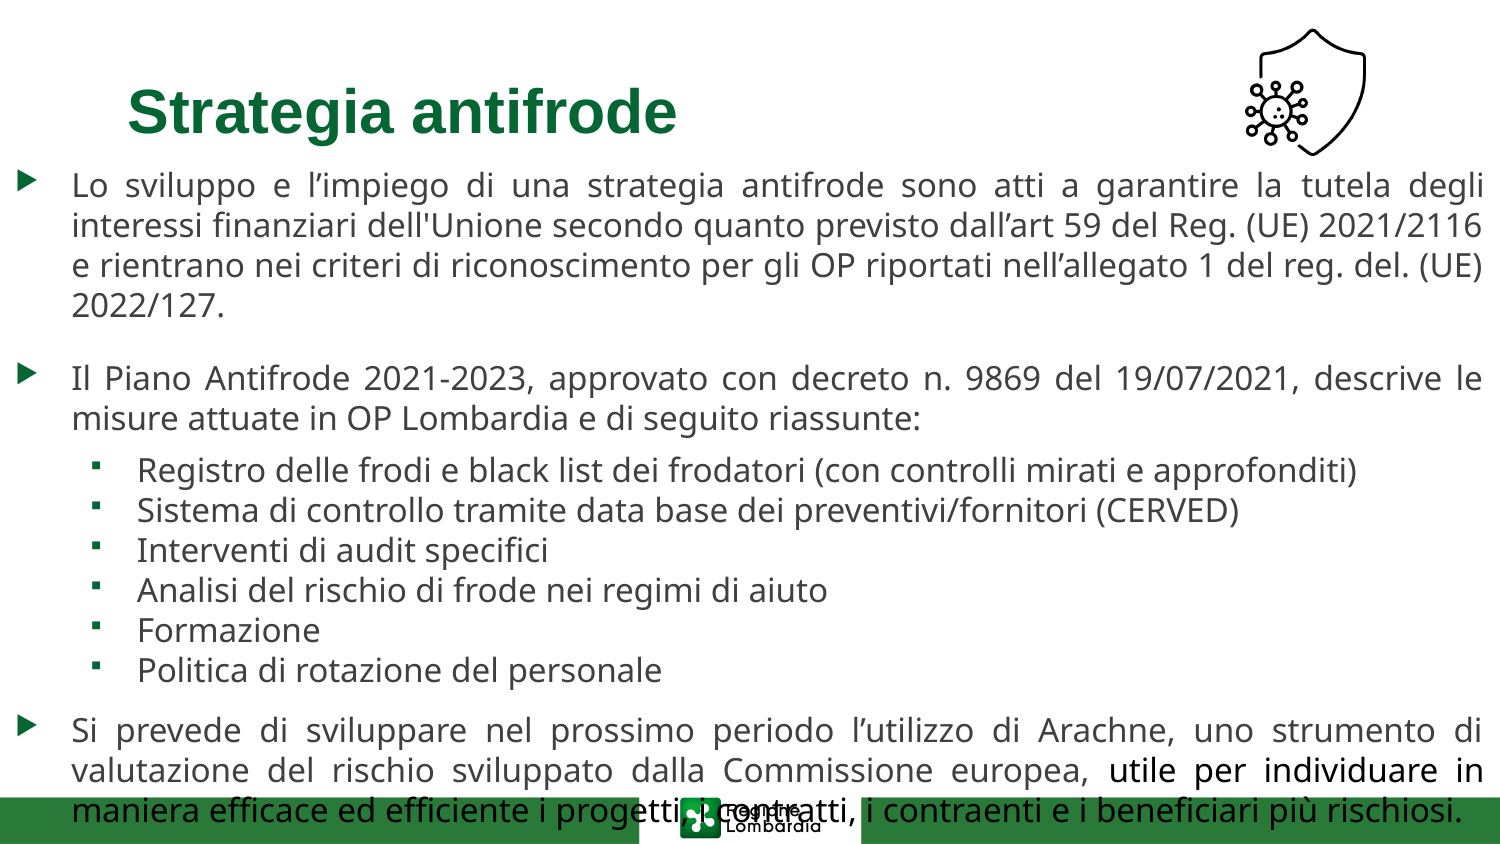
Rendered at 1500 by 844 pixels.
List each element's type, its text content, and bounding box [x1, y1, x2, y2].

picture [0, 0, 1500, 167]
title Strategia antifrode [112, 54, 1232, 156]
text_box Lo sviluppo e l’impiego di una strategia antifrode sono atti a garantire la tutela degli interessi finanziari dell'Unione secondo quanto previsto dall’art 59 del Reg. (UE) 2021/2116 e rientrano nei criteri di riconoscimento per gli OP riportati nell’allegato 1 del reg. del. (UE) 2022/127. Il Piano Antifrode 2021-2023, approvato con decreto n. 9869 del 19/07/2021, descrive le misure attuate in OP Lombardia e di seguito riassunte: Registro delle frodi e black list dei frodatori (con controlli mirati e approfonditi) Sistema di controllo tramite data base dei preventivi/fornitori (CERVED) Interventi di audit specifici Analisi del rischio di frode nei regimi di aiuto Formazione Politica di rotazione del personale Si prevede di sviluppare nel prossimo periodo l’utilizzo di Arachne, uno strumento di valutazione del rischio sviluppato dalla Commissione europea, utile per individuare in maniera efficace ed efficiente i progetti, i contratti, i contraenti e i beneficiari più rischiosi. [0, 156, 1500, 844]
